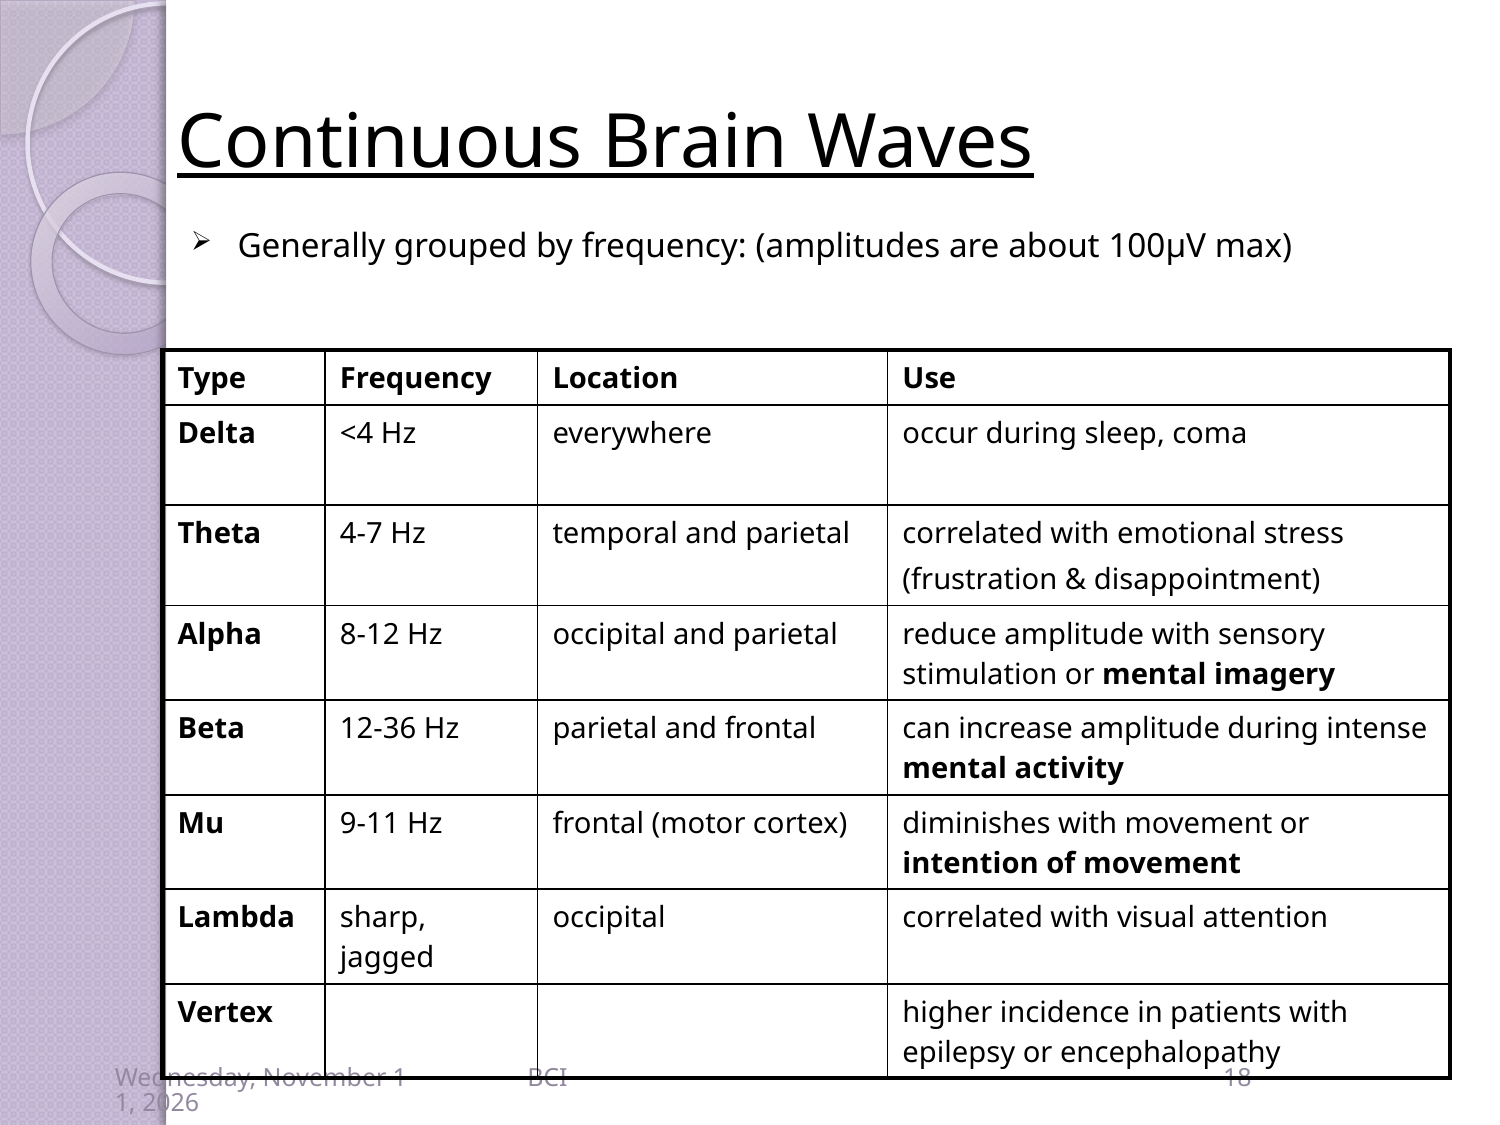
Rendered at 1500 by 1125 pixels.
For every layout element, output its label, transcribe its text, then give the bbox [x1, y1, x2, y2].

table_cell 9-11 Hz [326, 796, 537, 888]
table_header Frequency [326, 352, 537, 404]
table_cell [326, 985, 537, 1076]
table_cell Mu [165, 796, 324, 888]
table_cell 4-7 Hz [326, 506, 537, 605]
table_cell everywhere [538, 406, 887, 504]
table_cell Vertex [165, 985, 324, 1024]
table_cell sharp, jagged [326, 890, 537, 983]
table_cell Delta [165, 406, 324, 504]
title Continuous Brain Waves [162, 37, 1475, 237]
table_header Location [538, 352, 887, 404]
table_cell <4 Hz [326, 406, 537, 504]
table_cell occipital and parietal [538, 606, 887, 699]
table_cell occur during sleep, coma [888, 406, 1448, 504]
table_cell higher incidence in patients with epilepsy or encephalopathy [888, 985, 1448, 1076]
table_cell 8-12 Hz [326, 606, 537, 699]
table_cell correlated with visual attention [888, 890, 1448, 983]
table_cell Lambda [165, 890, 324, 983]
footer BCI [512, 1024, 988, 1103]
table_cell temporal and parietal [538, 506, 887, 605]
table_cell frontal (motor cortex) [538, 796, 887, 888]
table_cell diminishes with movement or intention of movement [888, 796, 1448, 888]
table_cell 12-36 Hz [326, 701, 537, 794]
table_cell Beta [165, 701, 324, 794]
table_cell can increase amplitude during intense mental activity [888, 701, 1448, 794]
table_cell correlated with emotional stress (frustration & disappointment) [888, 506, 1448, 605]
table_cell parietal and frontal [538, 701, 887, 794]
table_cell occipital [538, 890, 887, 983]
table_header Use [888, 352, 1448, 404]
list Generally grouped by frequency: (amplitudes are about 100µV max) [162, 224, 1470, 276]
slide_number 18 [1074, 1024, 1400, 1103]
table_cell reduce amplitude with sensory stimulation or mental imagery [888, 606, 1448, 699]
table_cell [538, 985, 887, 1024]
table_header Type [165, 352, 324, 404]
table_cell Alpha [165, 606, 324, 699]
table_cell Theta [165, 506, 324, 605]
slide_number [99, 1024, 425, 1103]
